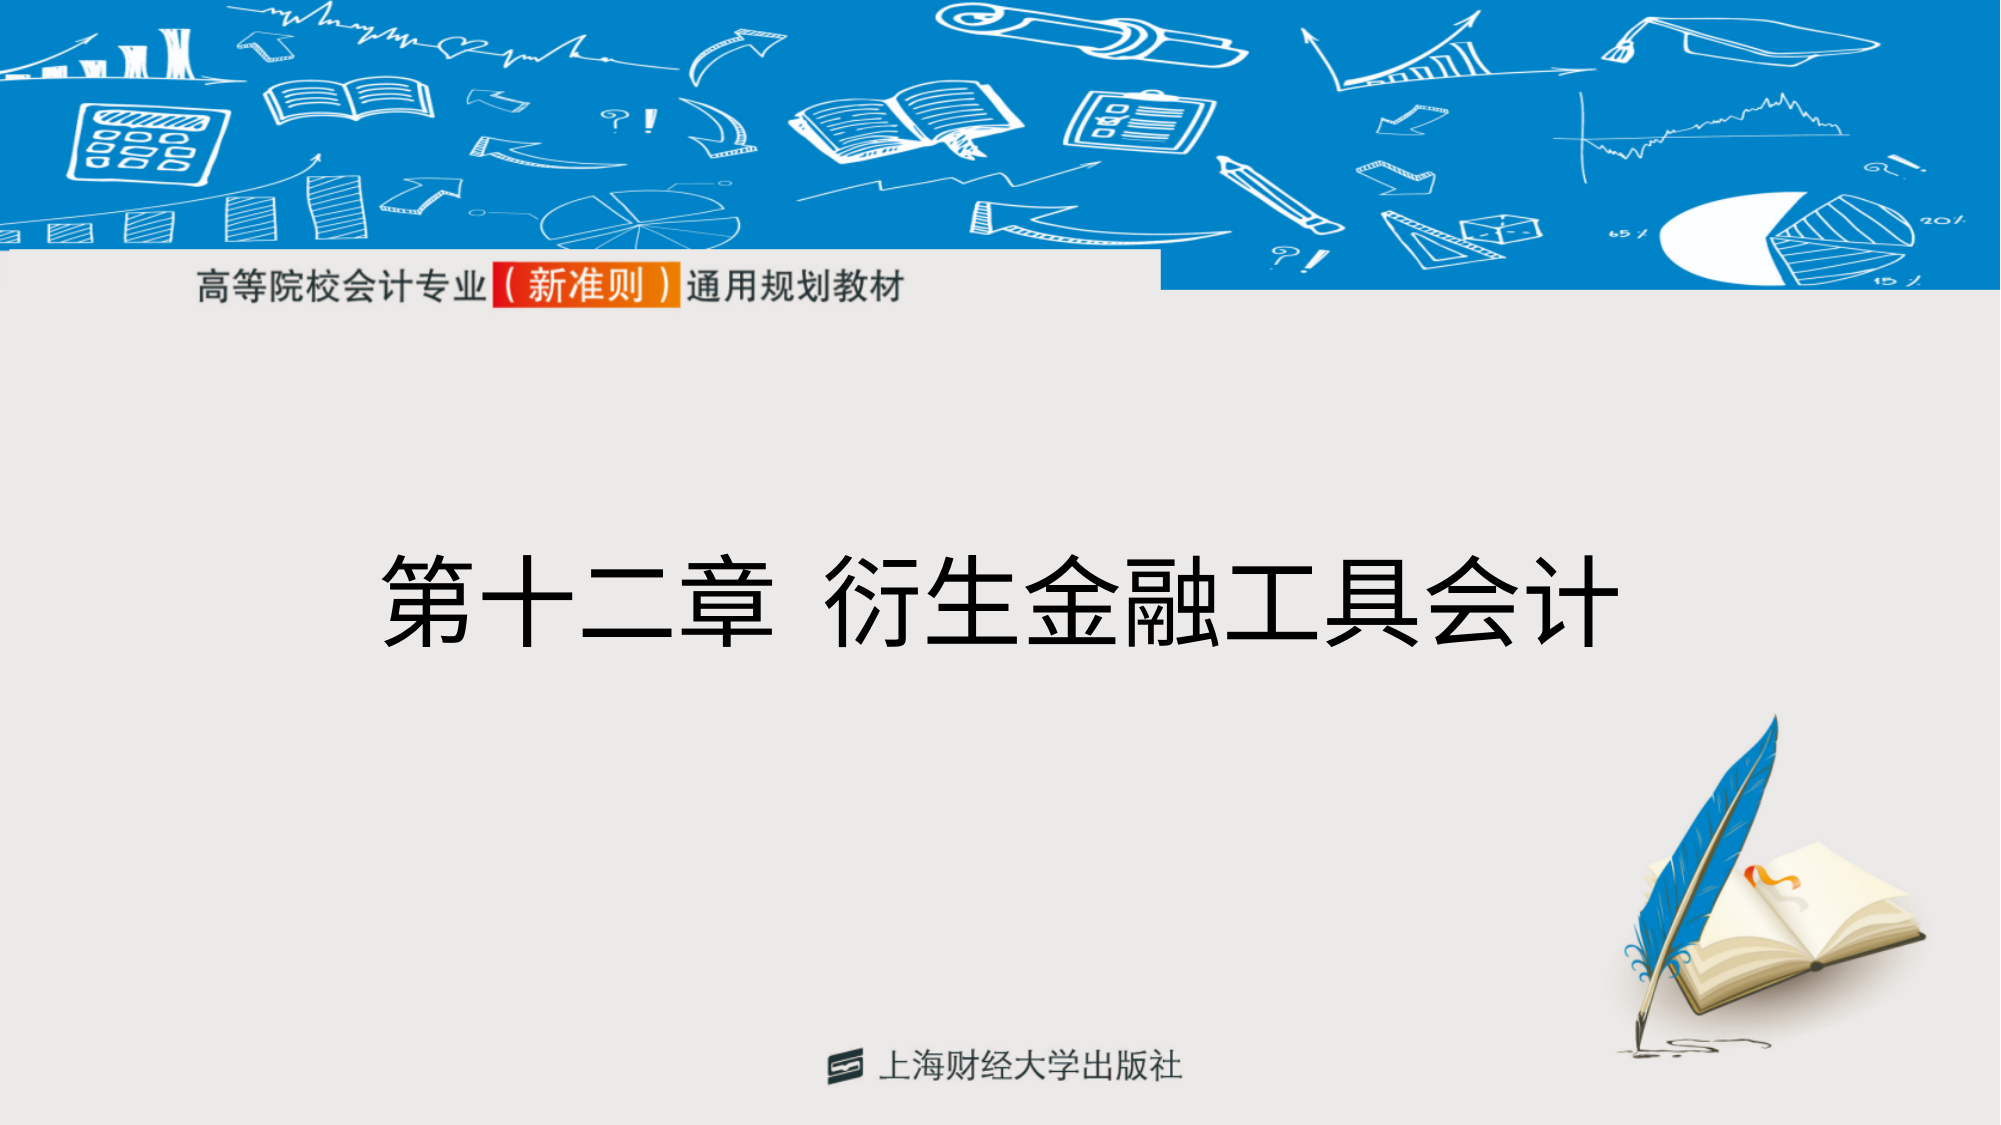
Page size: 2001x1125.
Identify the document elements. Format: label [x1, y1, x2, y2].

text_box [0, 0, 2000, 1125]
